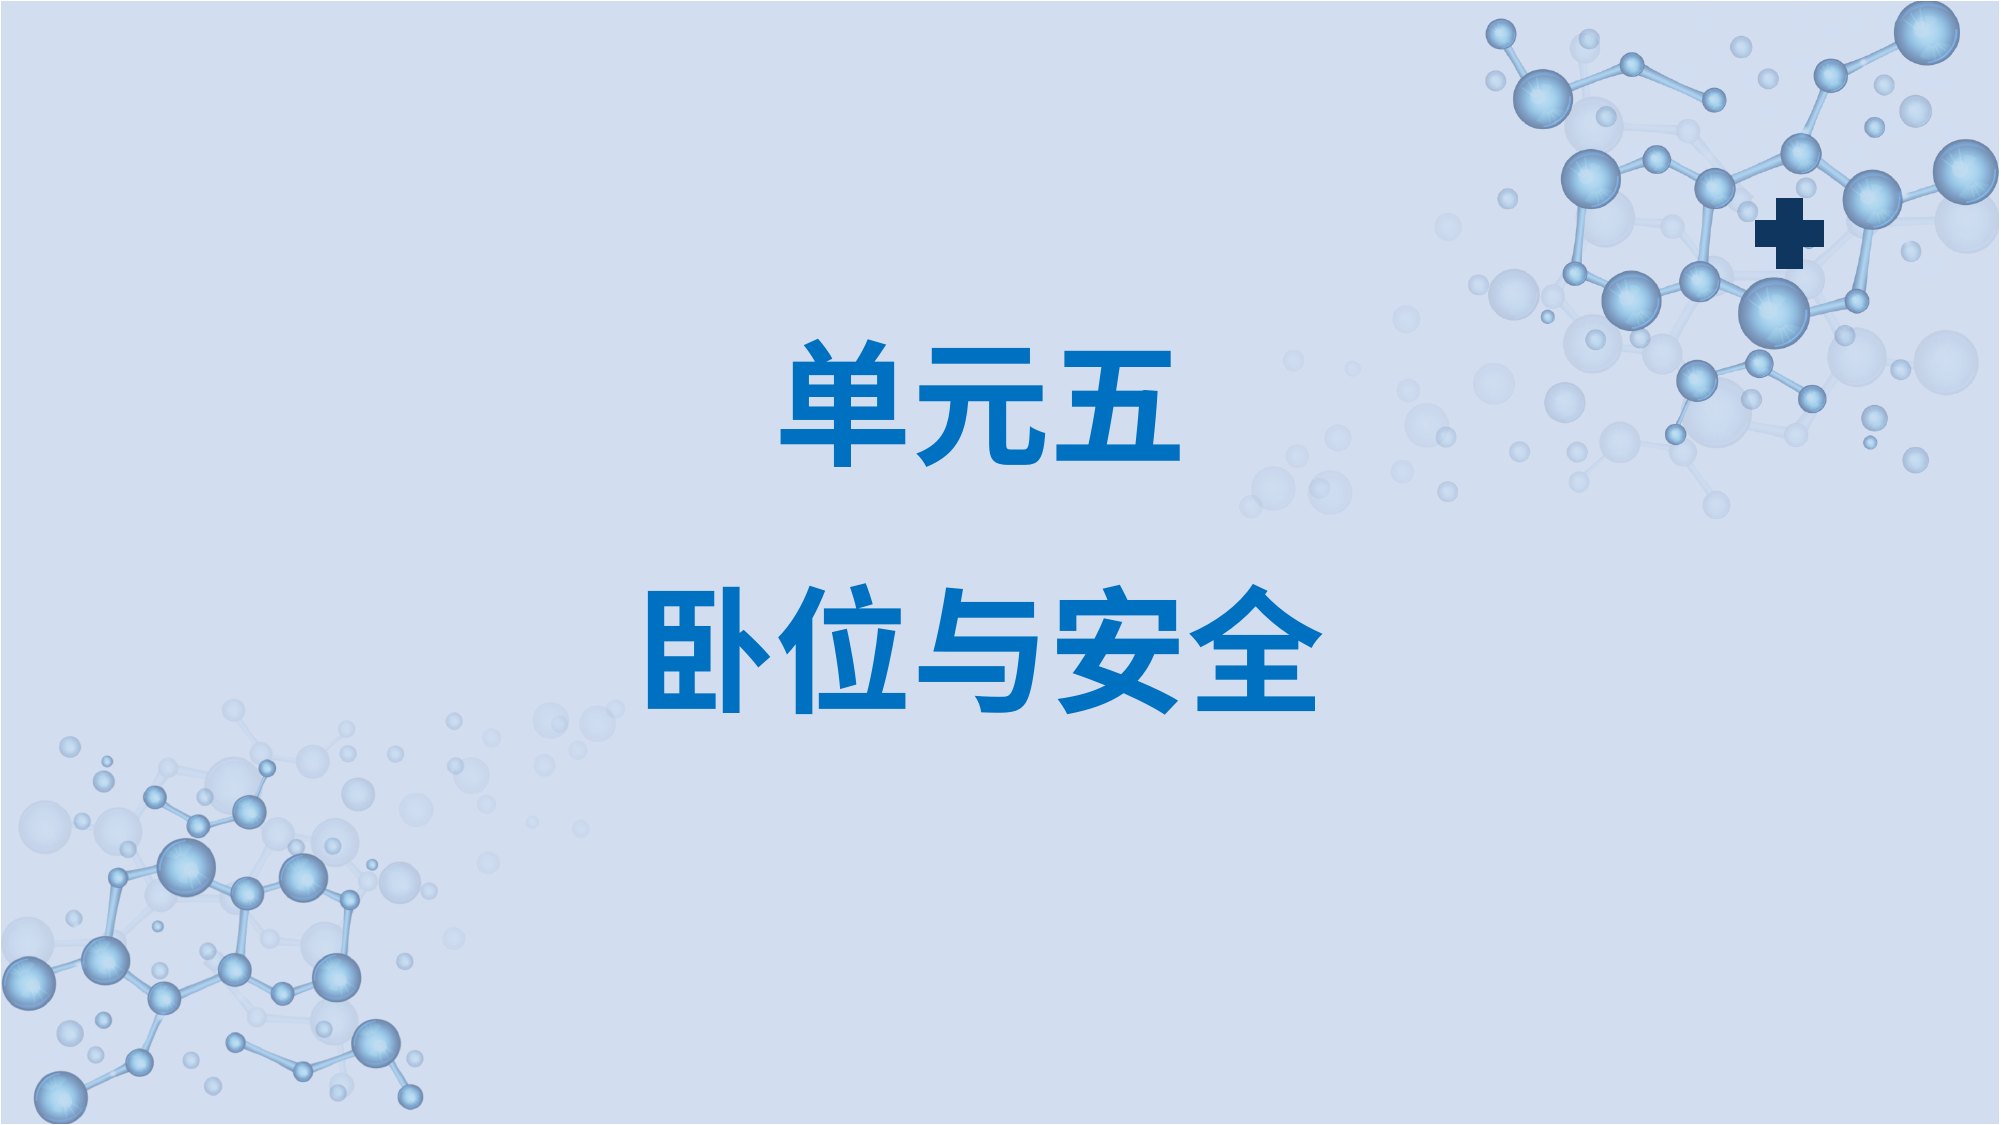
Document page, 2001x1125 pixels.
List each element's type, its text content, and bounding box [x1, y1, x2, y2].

text_box 单元五 卧位与安全 [134, 227, 1829, 738]
